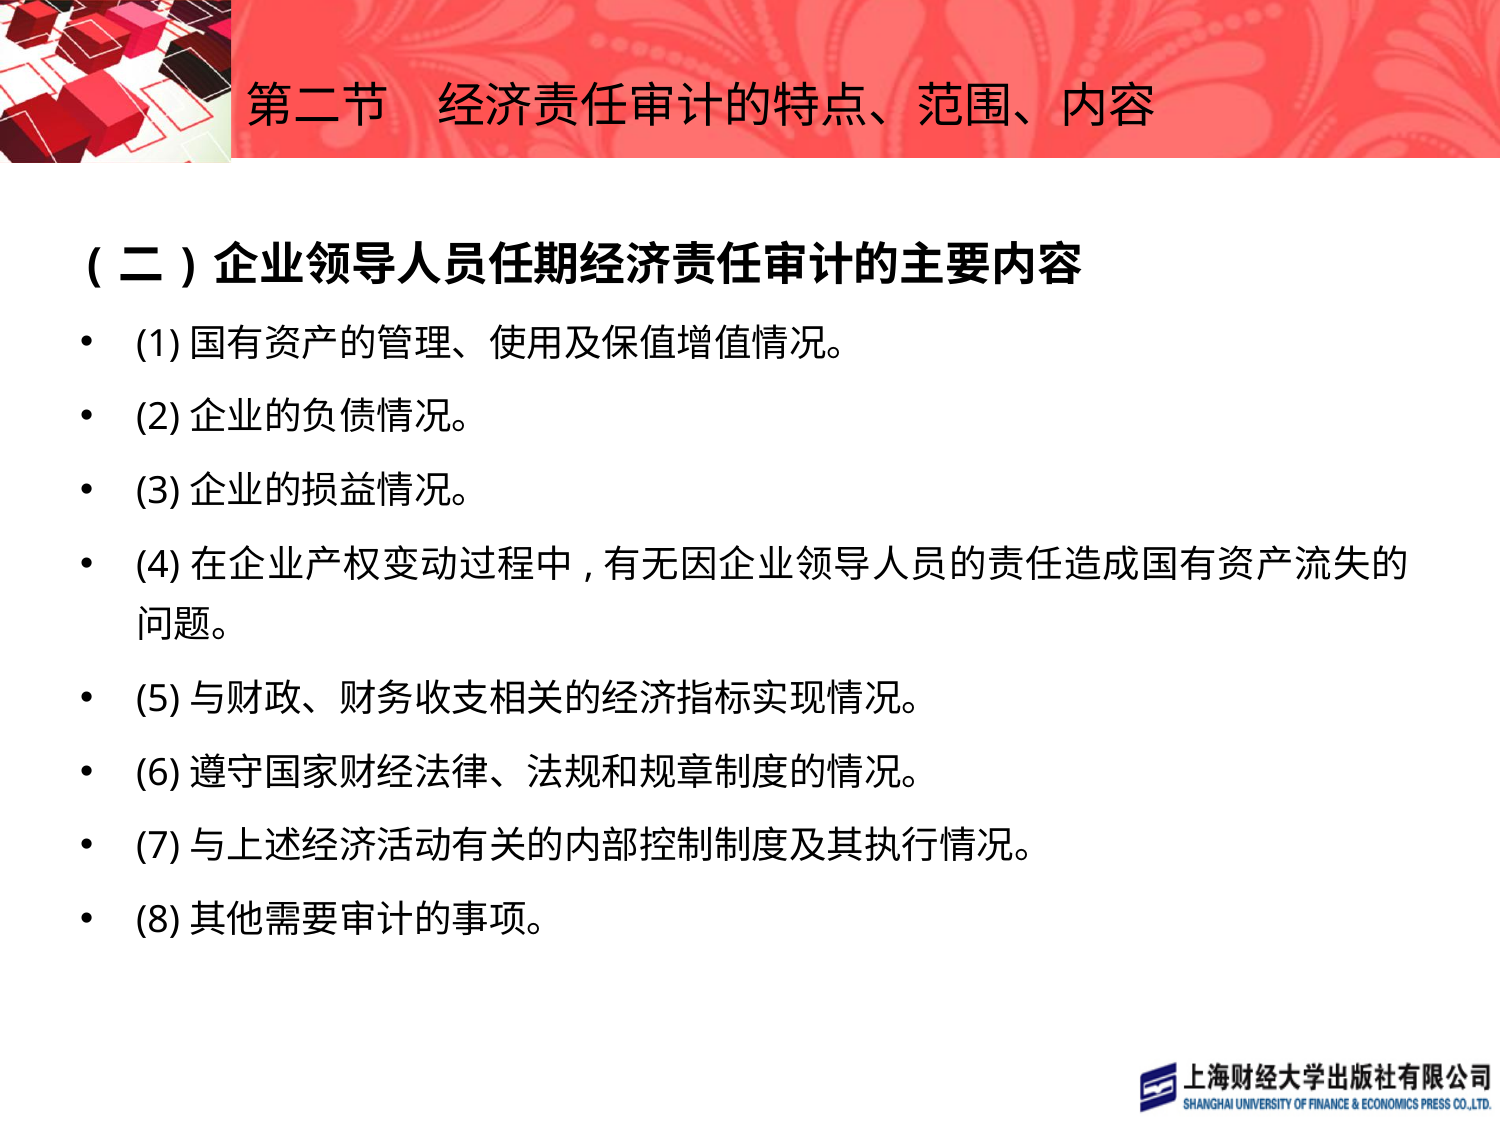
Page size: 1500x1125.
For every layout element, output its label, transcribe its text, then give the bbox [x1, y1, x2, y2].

title 第二节 经济责任审计的特点、范围、内容 [230, 45, 1461, 161]
picture [1139, 1058, 1495, 1118]
list (二)企业领导人员任期经济责任审计的主要内容 (1)国有资产的管理、使用及保值增值情况。 (2)企业的负债情况。 (3)企业的损益情况。 (4)在企业产权变动过程中,有无因企业领导人员的责任造成国有资产流失的问题。 (5)与财政、财务收支相关的经济指标实现情况。 (6)遵守国家财经法律、法规和规章制度的情况。 (7)与上述经济活动有关的内部控制制度及其执行情况。 (8)其他需要审计的事项。 [64, 208, 1425, 1047]
